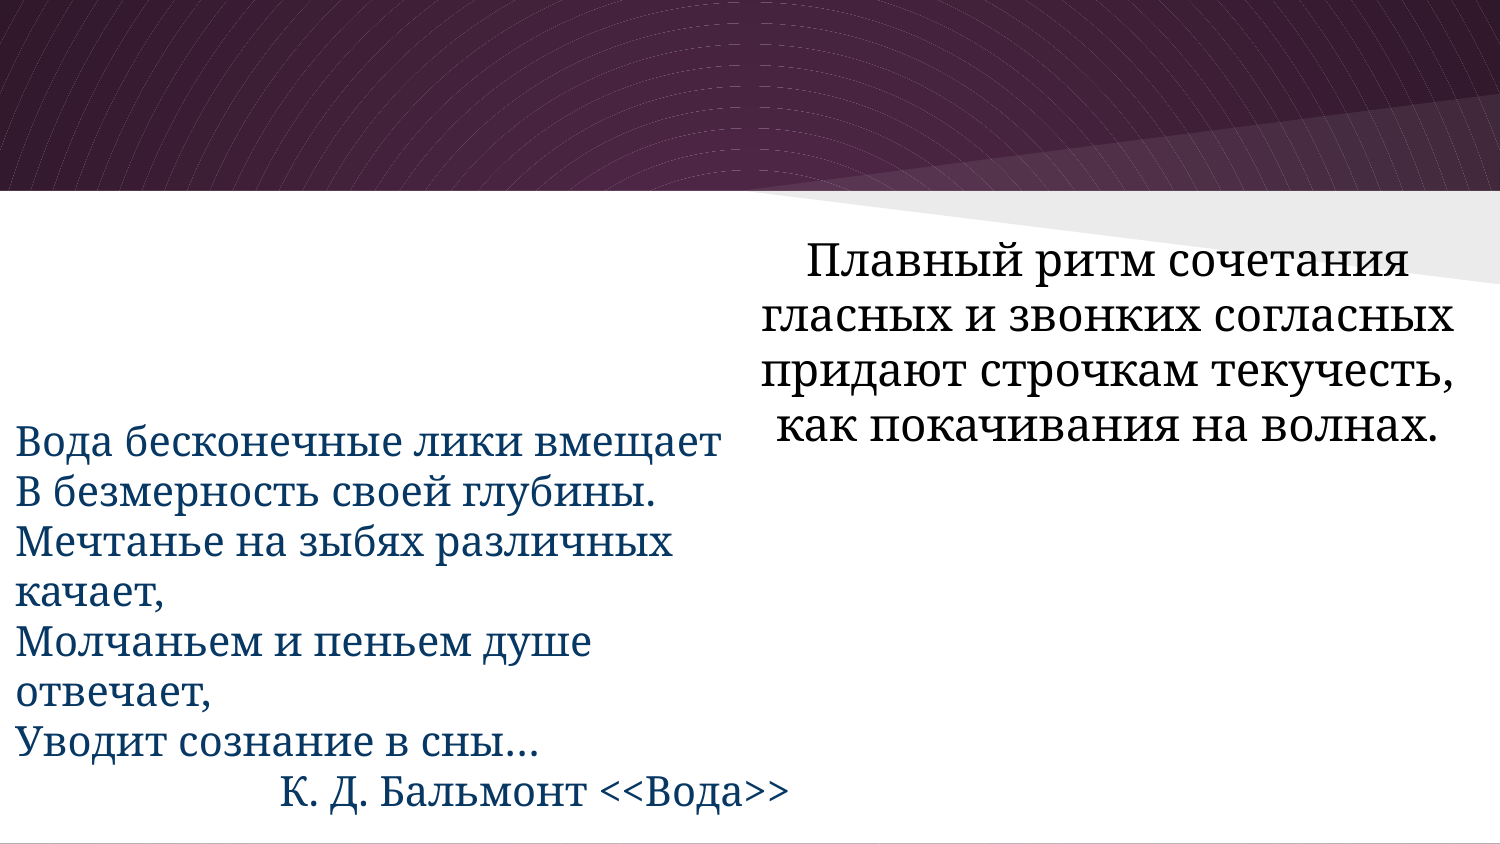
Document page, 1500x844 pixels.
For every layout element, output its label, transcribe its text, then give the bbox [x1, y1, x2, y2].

list Вода бесконечные лики вмещает В безмерность своей глубины. Мечтанье на зыбях различных качает, Молчаньем и пеньем душе отвечает, Уводит сознание в сны… К. Д. Бальмонт <<Вода>> [0, 400, 806, 804]
text_box Плавный ритм сочетания гласных и звонких согласных придают строчкам текучесть, как покачивания на волнах. [715, 216, 1500, 486]
